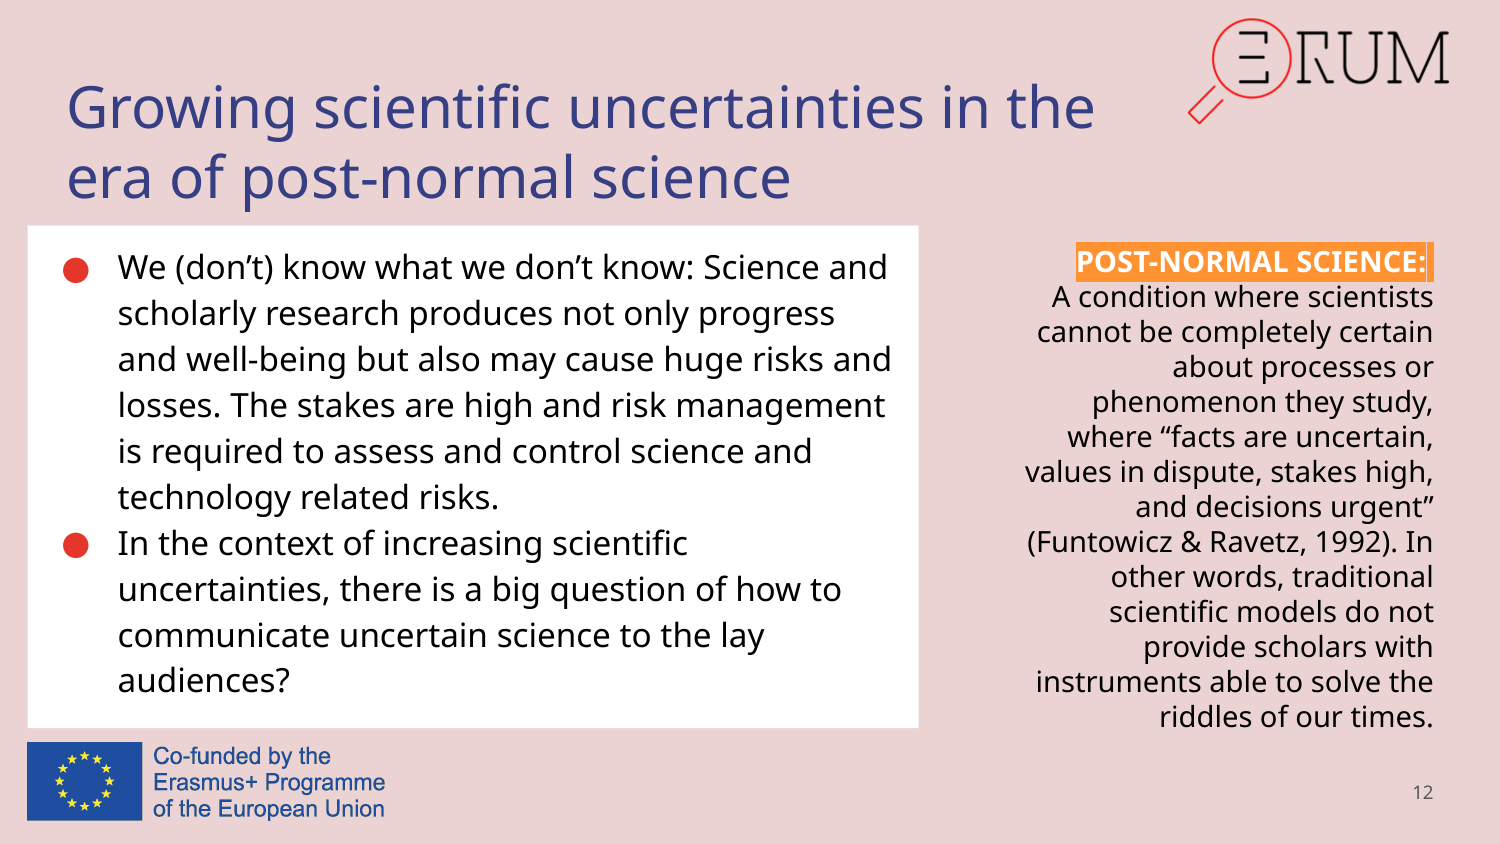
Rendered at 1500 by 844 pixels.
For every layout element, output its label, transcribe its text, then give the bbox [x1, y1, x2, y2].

title Growing scientific uncertainties in the era of post-normal science [51, 55, 1168, 150]
text_box POST-NORMAL SCIENCE: A condition where scientists cannot be completely certain about processes or phenomenon they study, where “facts are uncertain, values in dispute, stakes high, and decisions urgent” (Funtowicz & Ravetz, 1992). In other words, traditional scientific models do not provide scholars with instruments able to solve the riddles of our times. [998, 201, 1449, 741]
list We (don’t) know what we don’t know: Science and scholarly research produces not only progress and well-being but also may cause huge risks and losses. The stakes are high and risk management is required to assess and control science and technology related risks. In the context of increasing scientific uncertainties, there is a big question of how to communicate uncertain science to the lay audiences? [27, 225, 919, 729]
slide_number 12 [1358, 761, 1449, 826]
picture [27, 742, 385, 821]
picture [1136, 0, 1500, 137]
